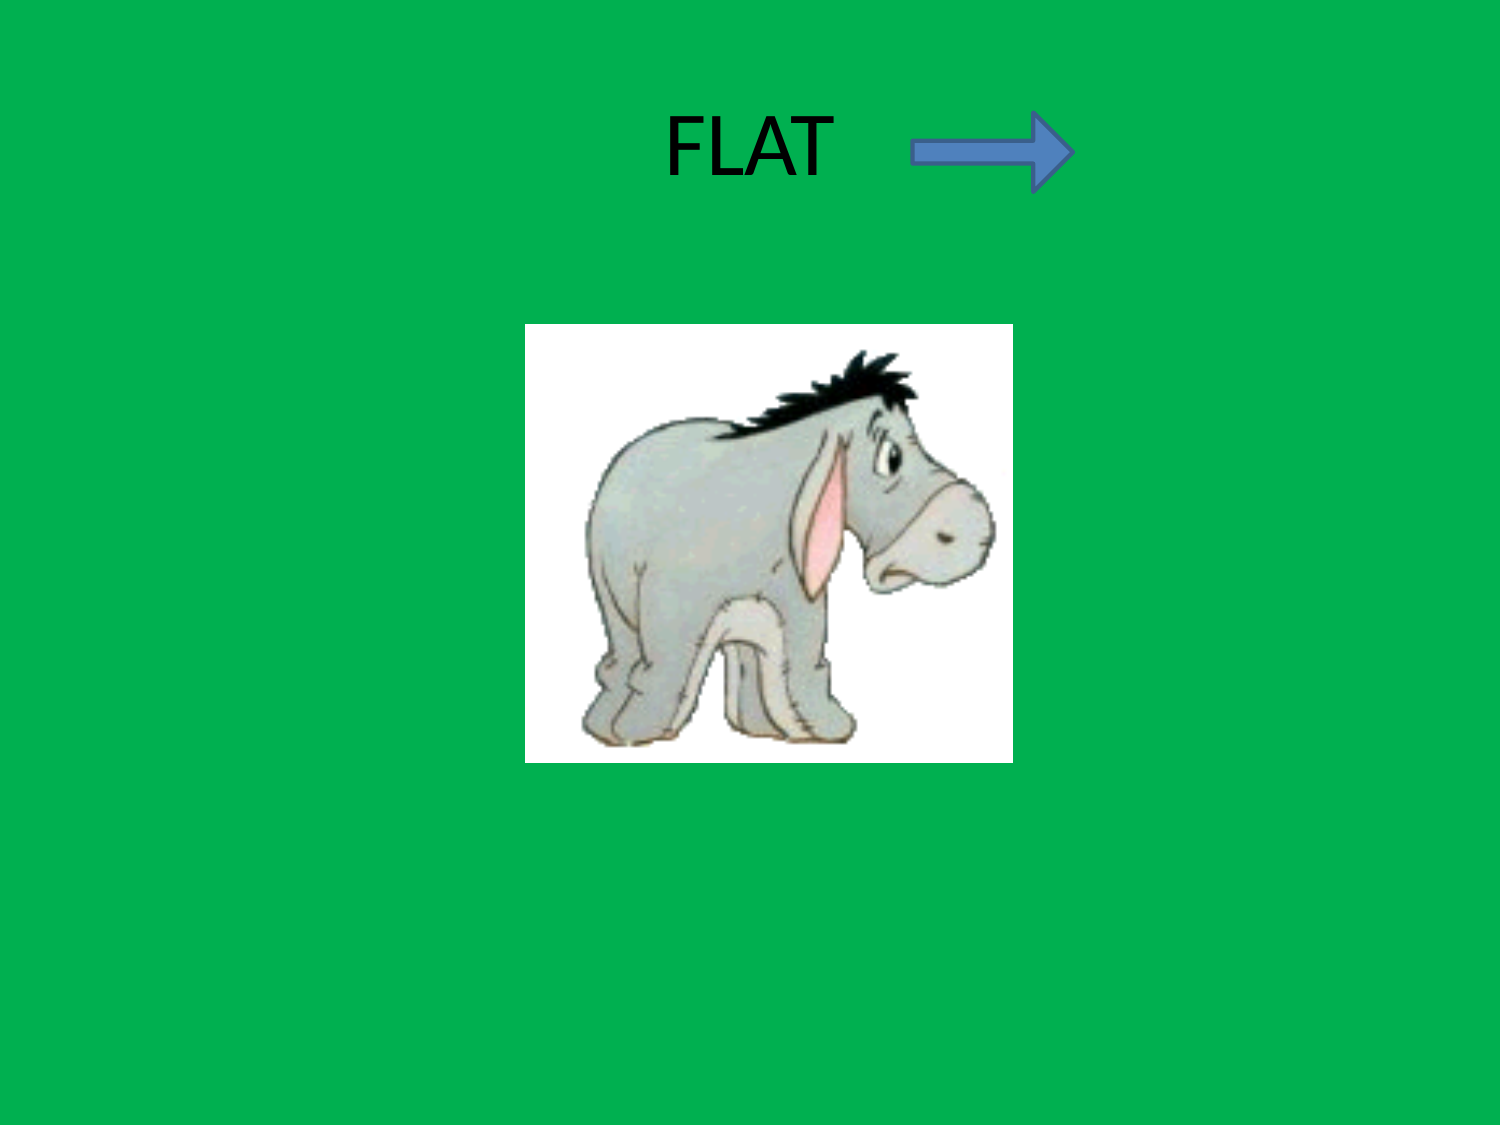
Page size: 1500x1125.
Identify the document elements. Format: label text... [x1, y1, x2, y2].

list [524, 324, 1013, 763]
text_box [910, 110, 1076, 194]
title FLAT [75, 45, 1425, 233]
